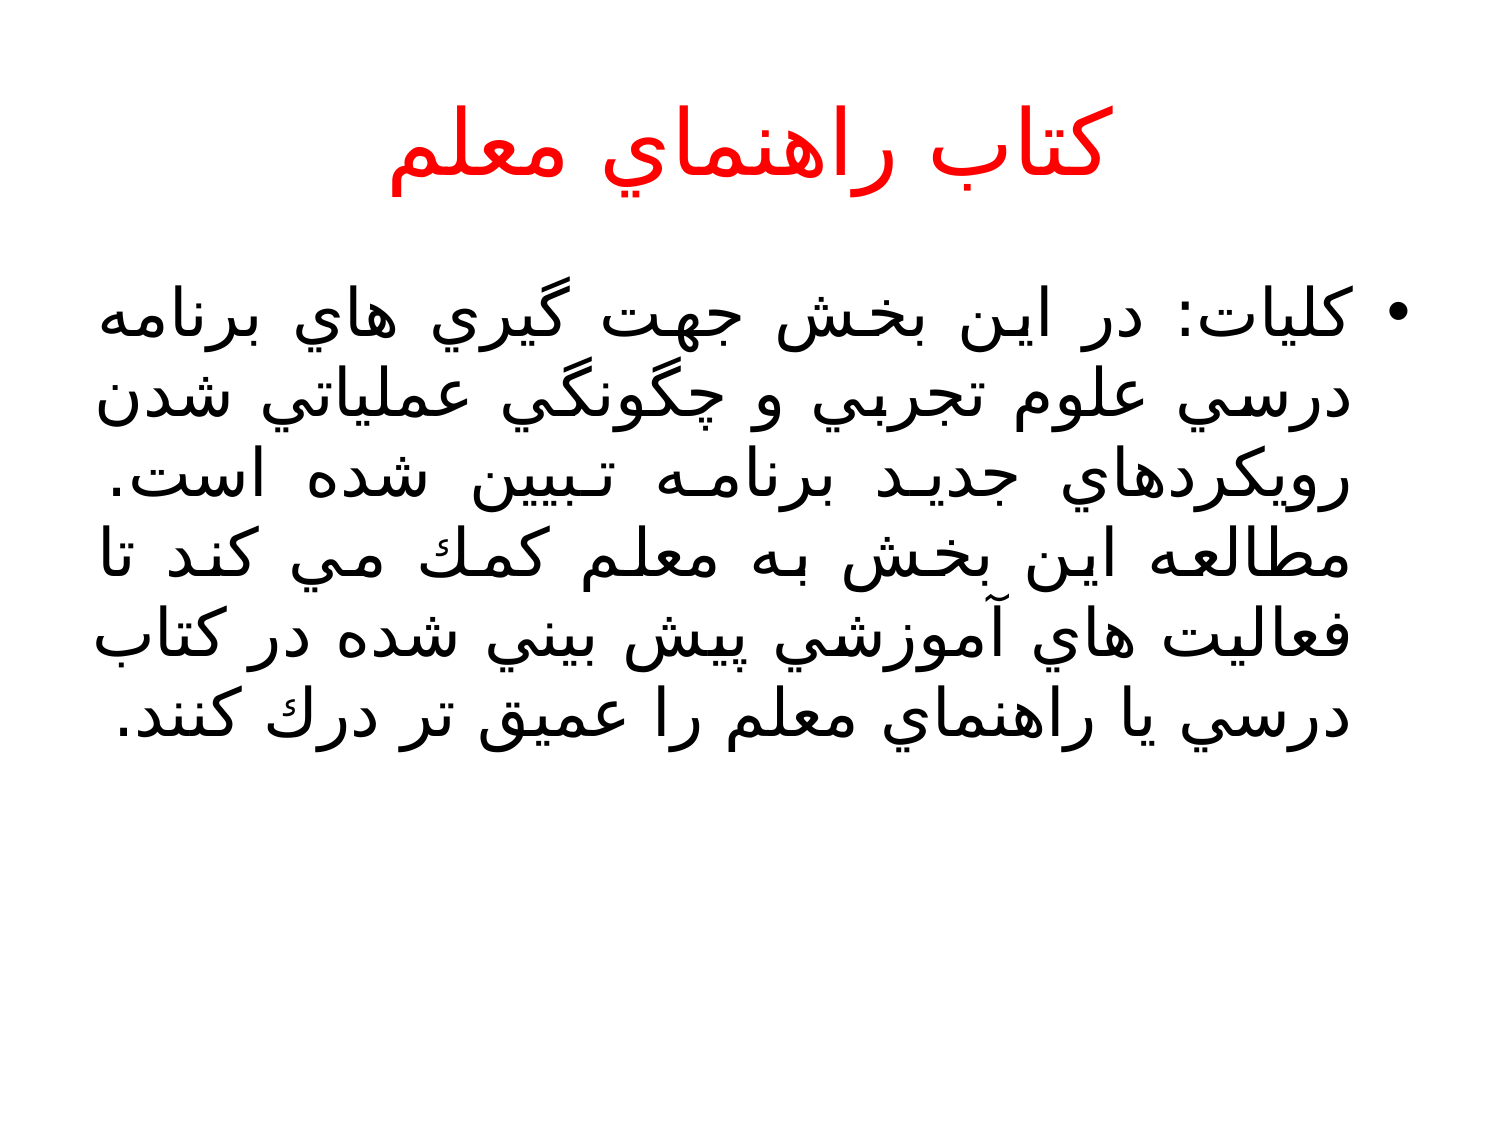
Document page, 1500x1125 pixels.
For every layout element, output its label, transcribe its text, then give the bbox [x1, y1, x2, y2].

title كتاب راهنماي معلم [75, 45, 1425, 233]
list كليات: در اين بخش جهت گيري هاي برنامه درسي علوم تجربي و چگونگي عملياتي شدن رويكردهاي جديد برنامه تبيين شده است. مطالعه اين بخش به معلم كمك مي كند تا فعاليت هاي آموزشي پيش بيني شده در كتاب درسي يا راهنماي معلم را عميق تر درك كنند. [75, 262, 1425, 1005]
